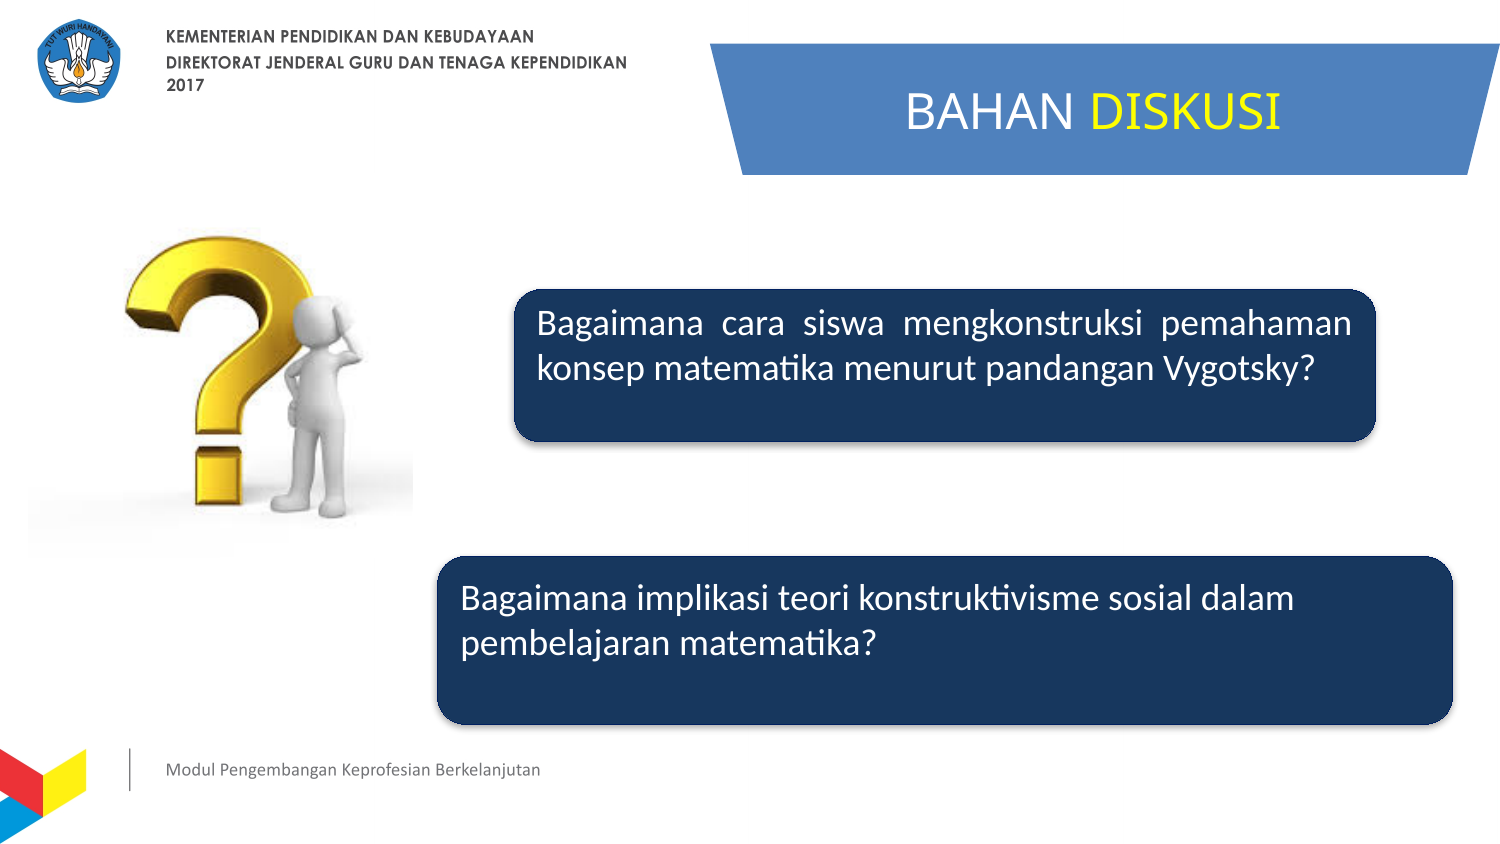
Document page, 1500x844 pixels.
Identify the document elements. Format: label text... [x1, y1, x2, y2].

text_box [707, 41, 1500, 177]
text_box BAHAN DISKUSI [852, 64, 1334, 155]
picture [0, 0, 1498, 844]
text_box Bagaimana cara siswa mengkonstruksi pemahaman konsep matematika menurut pandangan Vygotsky? [514, 289, 1376, 442]
text_box Bagaimana implikasi teori konstruktivisme sosial dalam pembelajaran matematika? [437, 556, 1453, 725]
